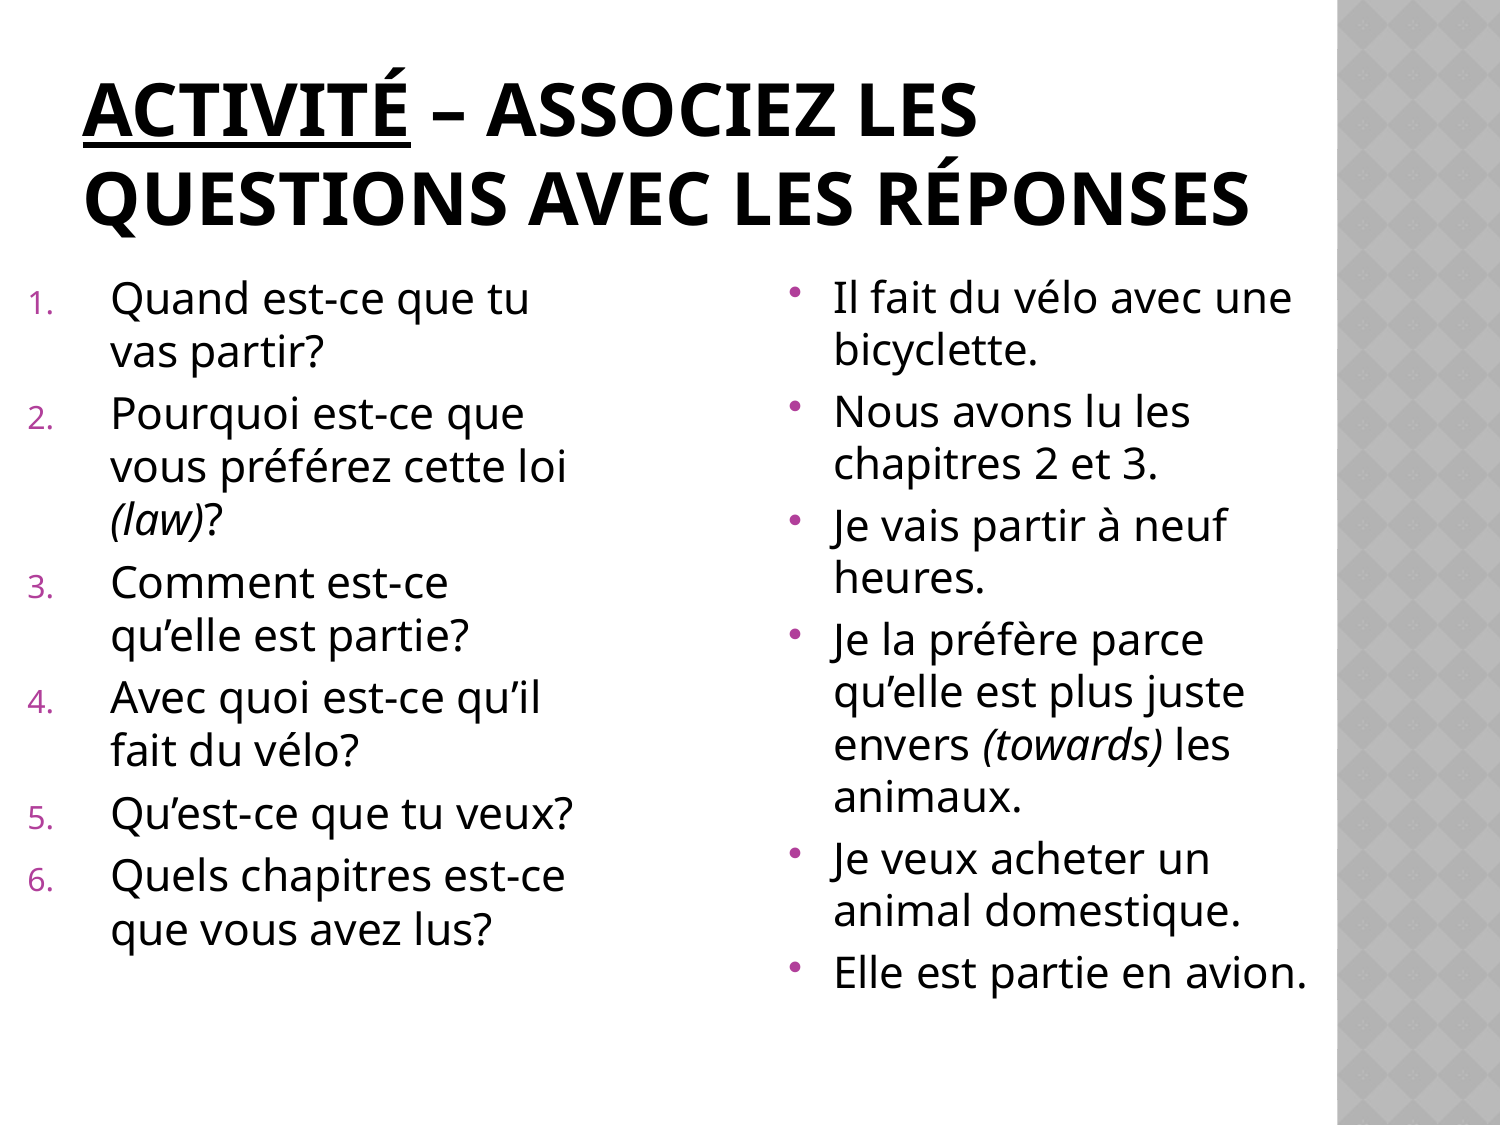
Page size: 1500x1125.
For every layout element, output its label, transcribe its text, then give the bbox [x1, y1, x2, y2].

list Quand est-ce que tu vas partir? Pourquoi est-ce que vous préférez cette loi (law)? Comment est-ce qu’elle est partie? Avec quoi est-ce qu’il fait du vélo? Qu’est-ce que tu veux? Quels chapitres est-ce que vous avez lus? [12, 262, 590, 1005]
list Il fait du vélo avec une bicyclette. Nous avons lu les chapitres 2 et 3. Je vais partir à neuf heures. Je la préfère parce qu’elle est plus juste envers (towards) les animaux. Je veux acheter un animal domestique. Elle est partie en avion. [774, 262, 1353, 1005]
title Activité – associez les questions avec les réponses [75, 52, 1263, 240]
